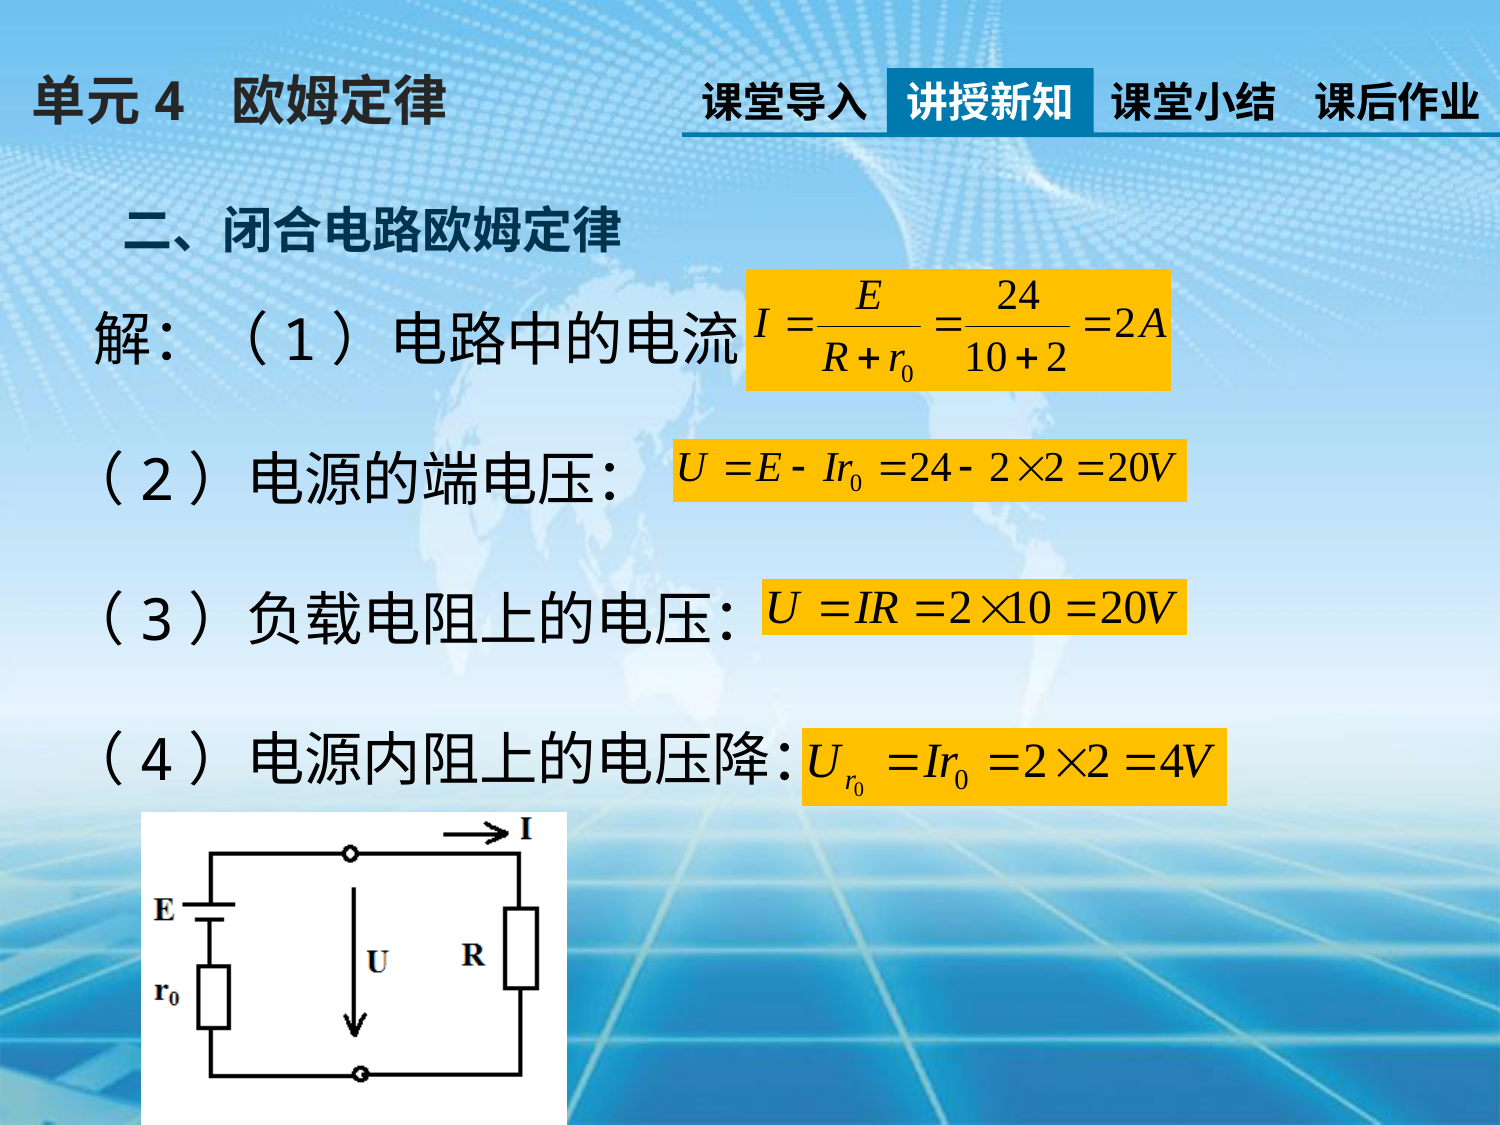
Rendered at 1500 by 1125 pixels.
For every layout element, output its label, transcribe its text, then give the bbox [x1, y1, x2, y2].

text_box 二、闭合电路欧姆定律 [19, 167, 726, 289]
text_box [761, 579, 1187, 635]
picture [0, 0, 1500, 1125]
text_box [802, 727, 1228, 806]
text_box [746, 268, 1172, 392]
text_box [16, 59, 1500, 140]
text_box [673, 438, 1187, 503]
text_box 解：（1）电路中的电流： （2）电源的端电压： （3）负载电阻上的电压： （4）电源内阻上的电压降： [52, 294, 803, 800]
